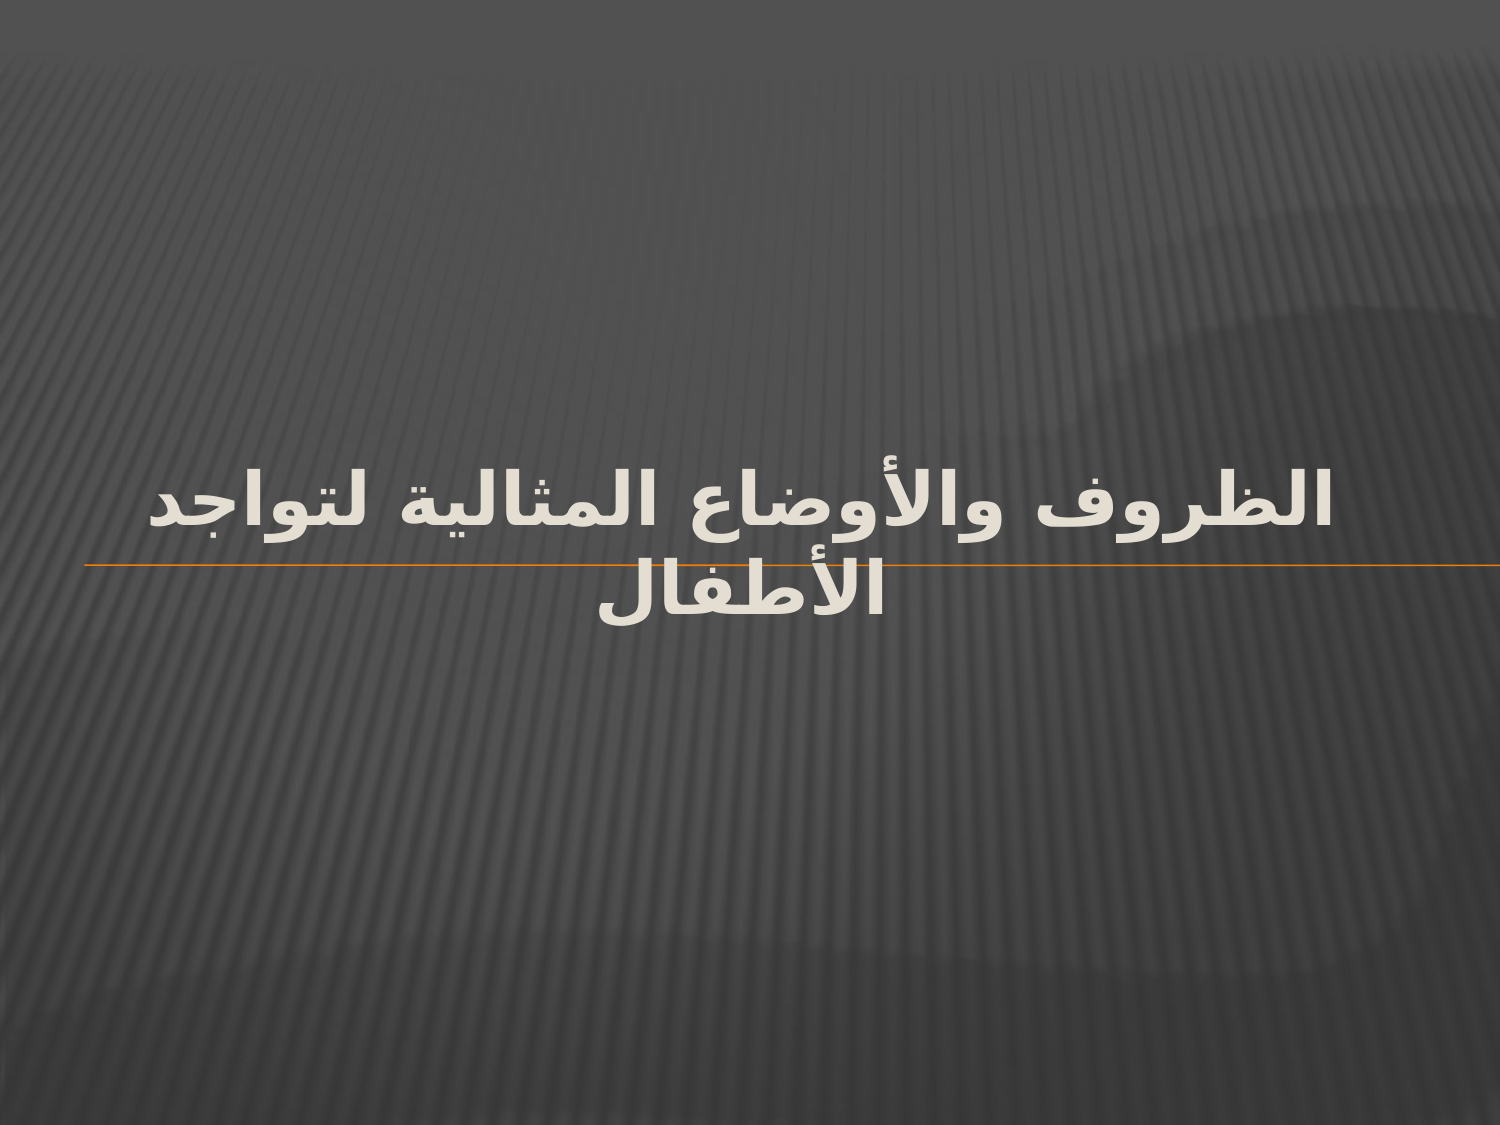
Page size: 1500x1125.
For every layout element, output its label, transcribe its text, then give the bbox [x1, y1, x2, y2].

title الظروف والأوضاع المثالية لتواجد الأطفال [29, 444, 1455, 639]
